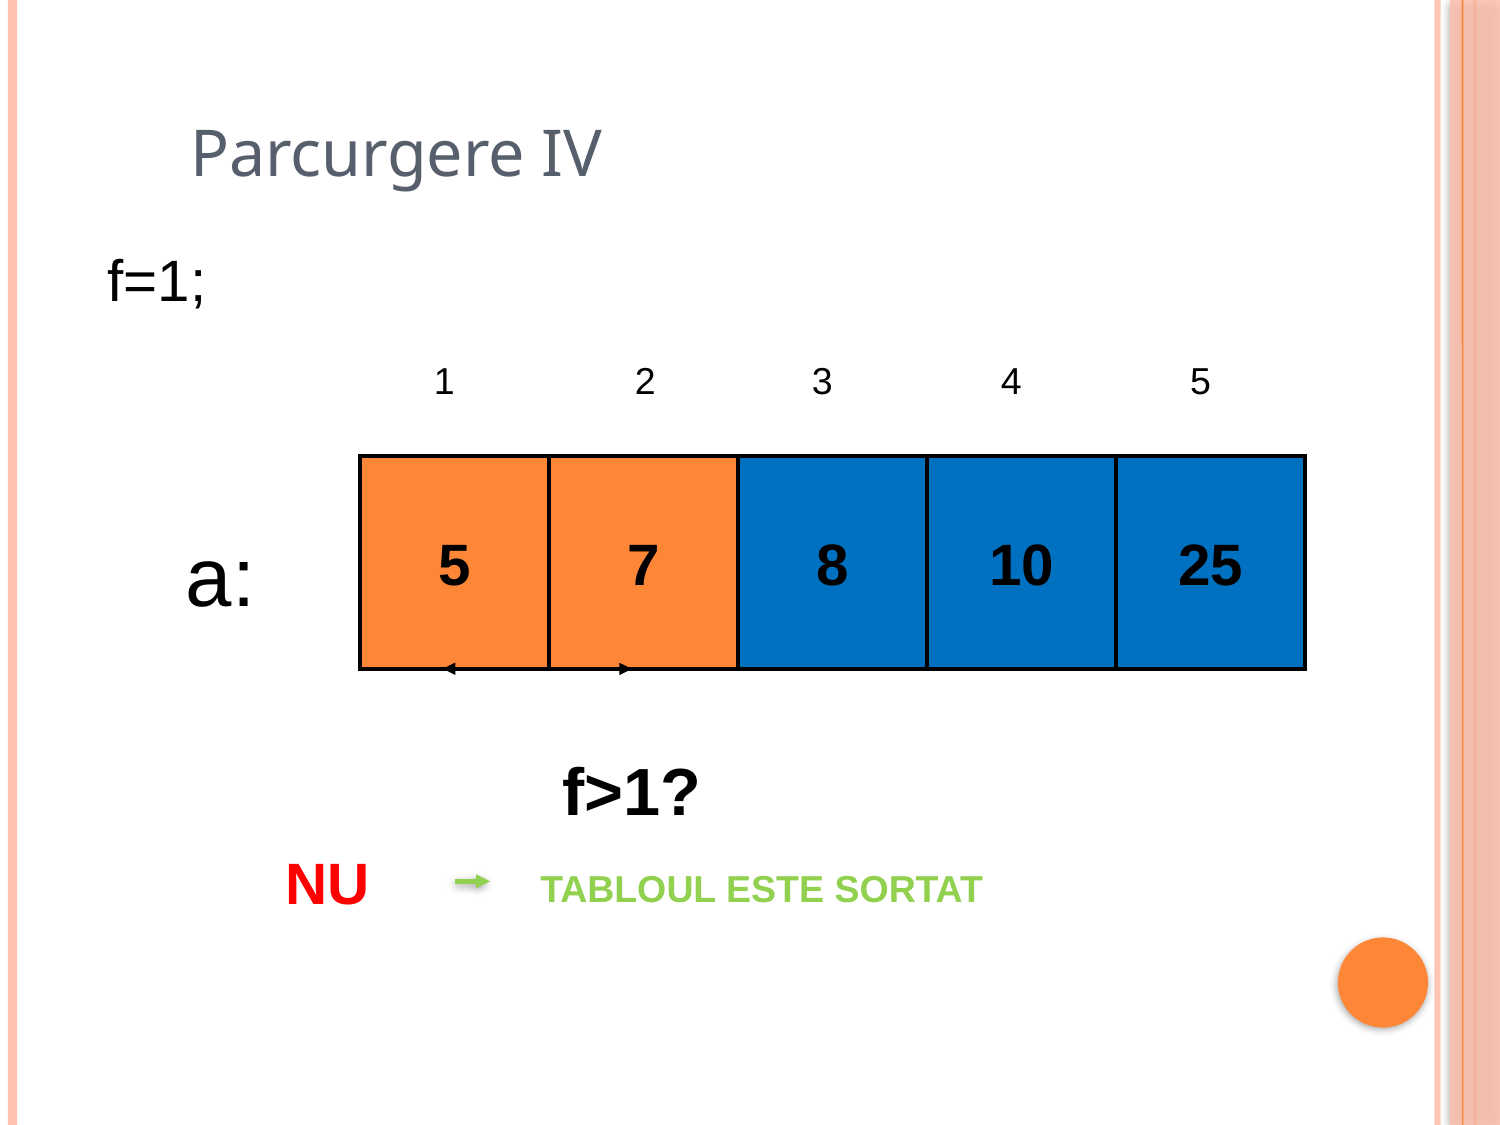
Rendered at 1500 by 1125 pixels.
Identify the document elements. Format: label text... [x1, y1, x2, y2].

text_box 8 [739, 456, 927, 669]
text_box 5 [360, 456, 549, 669]
title Parcurgere IV [175, 47, 1500, 198]
text_box 1 [419, 349, 502, 410]
text_box 2 [620, 349, 703, 410]
text_box 3 [797, 349, 880, 410]
text_box 5 [1175, 349, 1258, 410]
text_box 4 [986, 349, 1069, 410]
text_box f>1? [513, 741, 750, 836]
text_box 7 [549, 456, 739, 669]
text_box f=1; [76, 235, 278, 321]
text_box 10 [927, 456, 1117, 669]
text_box NU [233, 838, 423, 924]
text_box a: [171, 515, 313, 631]
text_box TABLOUL ESTE SORTAT [525, 857, 1258, 918]
text_box 25 [1117, 456, 1306, 669]
